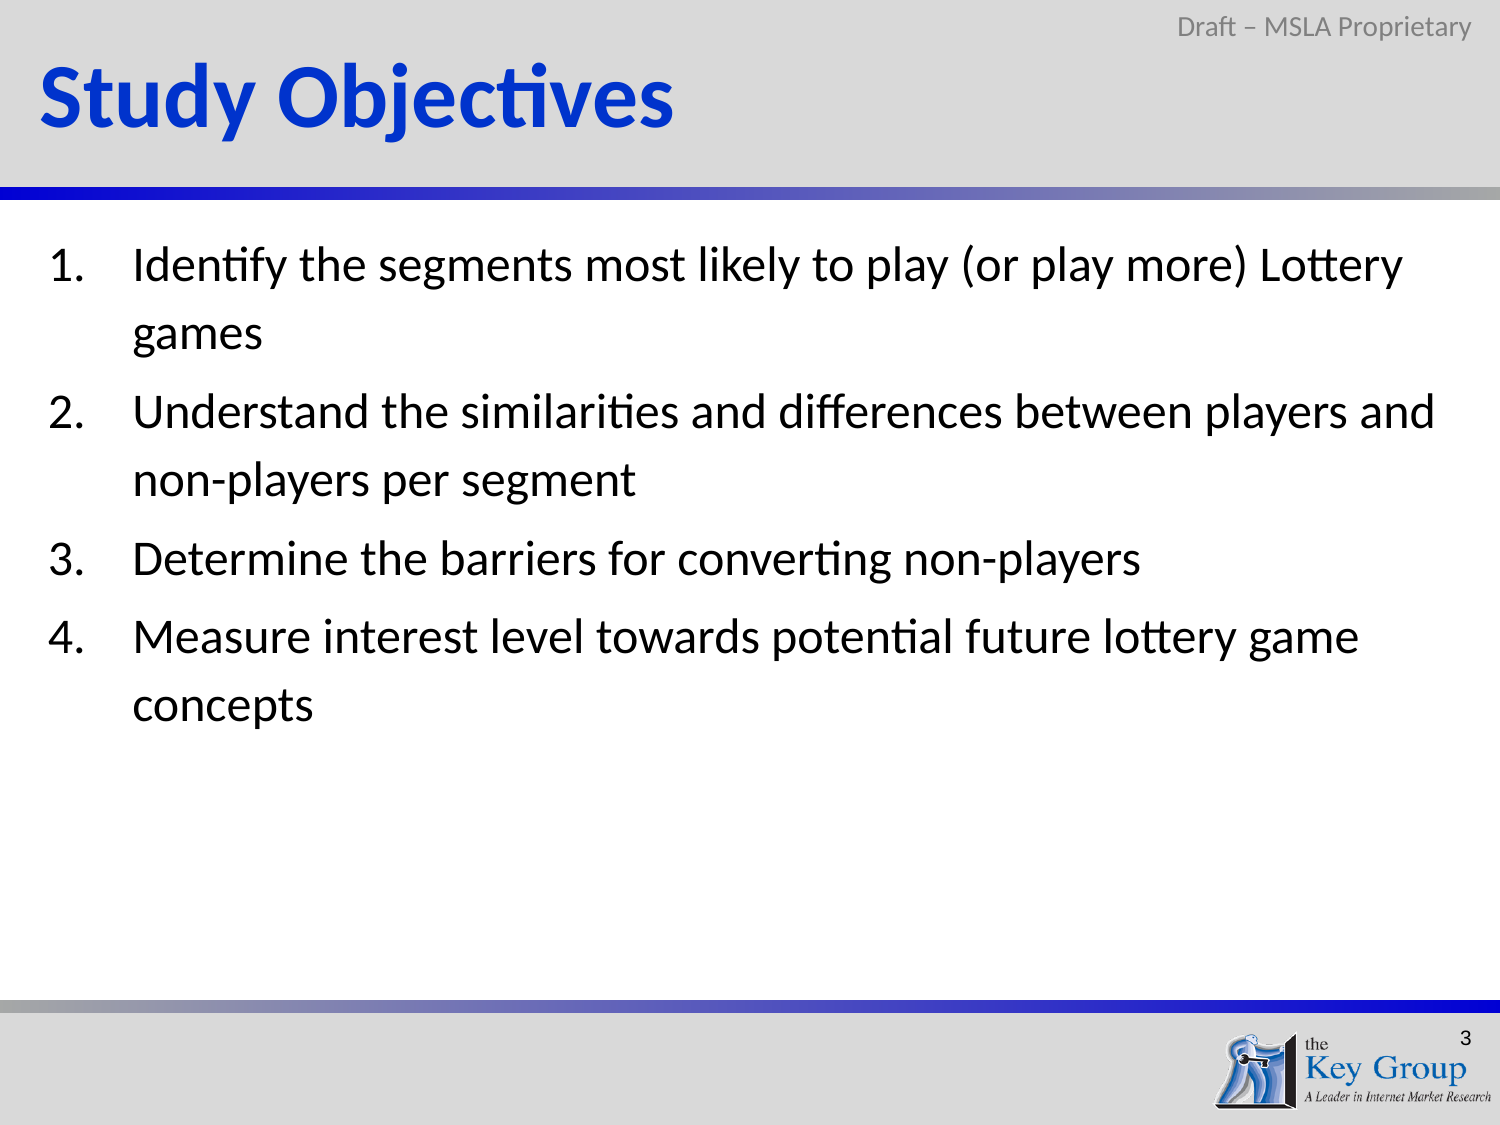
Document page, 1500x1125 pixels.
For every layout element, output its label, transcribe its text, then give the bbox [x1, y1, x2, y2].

list Study Objectives [24, 27, 1025, 141]
text_box Identify the segments most likely to play (or play more) Lottery games Understand the similarities and differences between players and non-players per segment Determine the barriers for converting non-players Measure interest level towards potential future lottery game concepts [33, 215, 1475, 941]
text_box Draft – MSLA Proprietary [1162, 0, 1500, 50]
picture [1212, 1017, 1500, 1111]
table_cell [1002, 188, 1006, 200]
table_cell 47% [920, 188, 925, 200]
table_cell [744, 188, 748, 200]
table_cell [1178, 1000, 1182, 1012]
